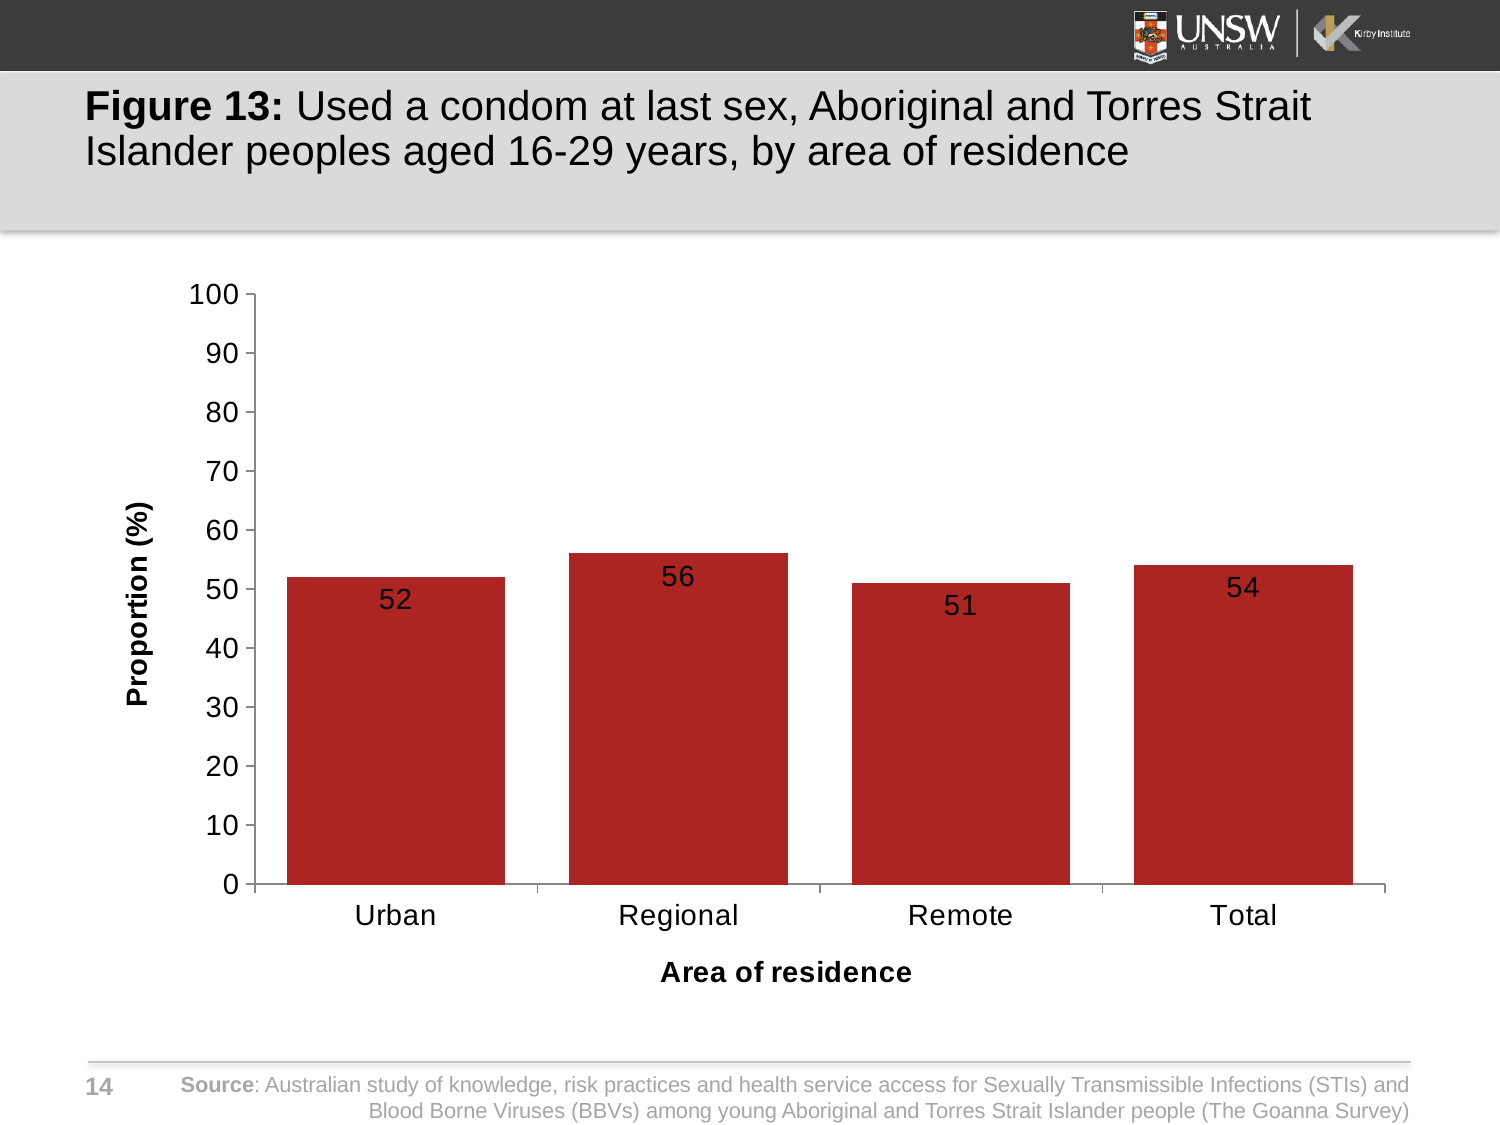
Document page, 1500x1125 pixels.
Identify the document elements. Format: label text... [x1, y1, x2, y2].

slide_number 14 [85, 1070, 123, 1112]
picture [0, 0, 1500, 71]
chart [84, 262, 1412, 1023]
list Source: Australian study of knowledge, risk practices and health service access for Sexually Transmissible Infections (STIs) and Blood Borne Viruses (BBVs) among young Aboriginal and Torres Strait Islander people (The Goanna Survey) [123, 1070, 1412, 1112]
title Figure 13: Used a condom at last sex, Aboriginal and Torres Strait Islander peoples aged 16-29 years, by area of residence [85, 84, 1412, 216]
